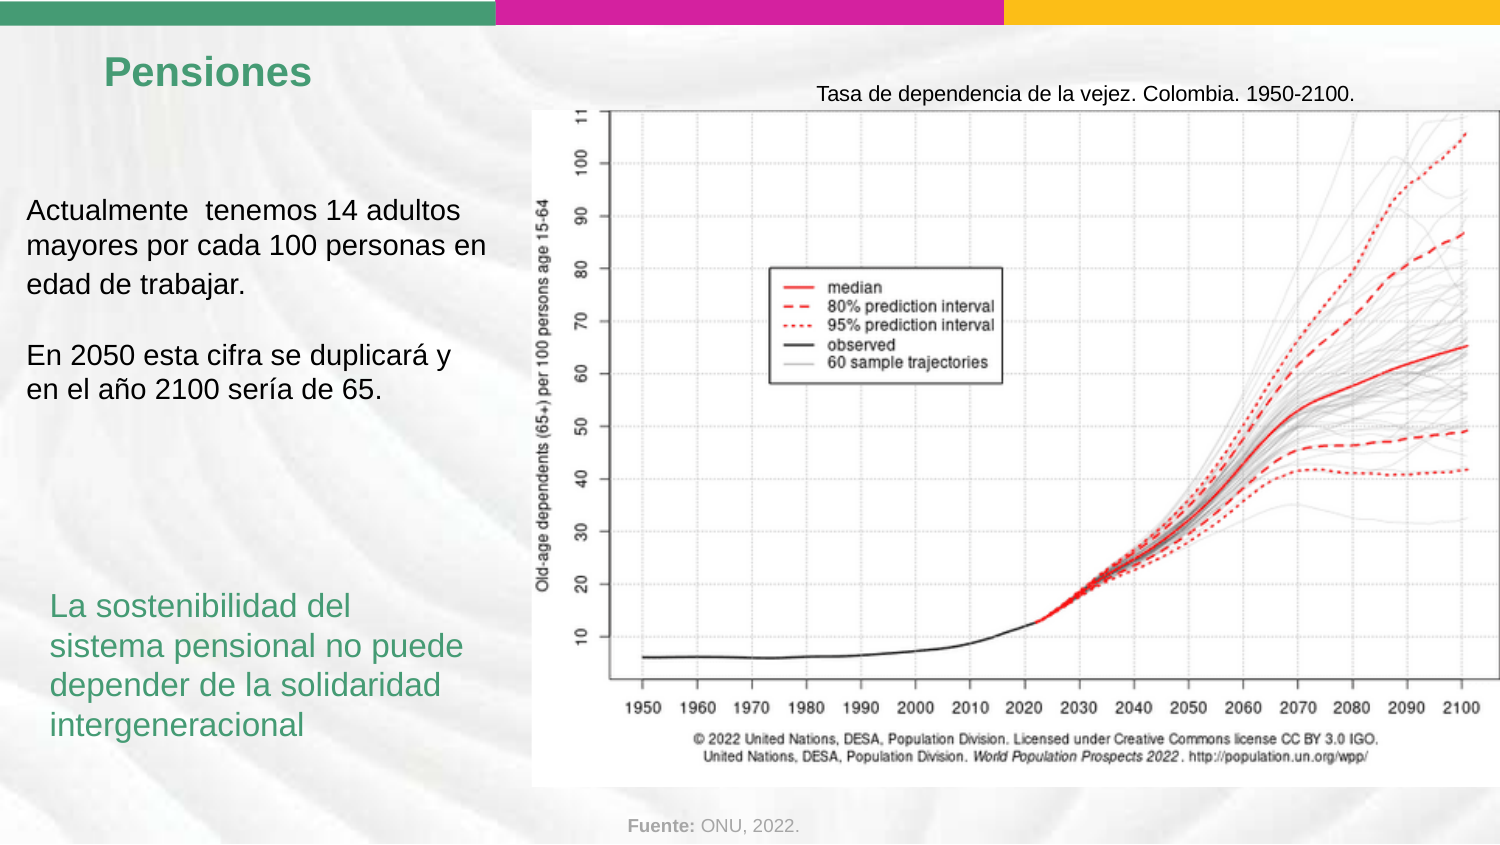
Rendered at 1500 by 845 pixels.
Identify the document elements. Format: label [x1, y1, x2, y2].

picture [0, 27, 1500, 844]
text_box [0, 0, 1500, 27]
